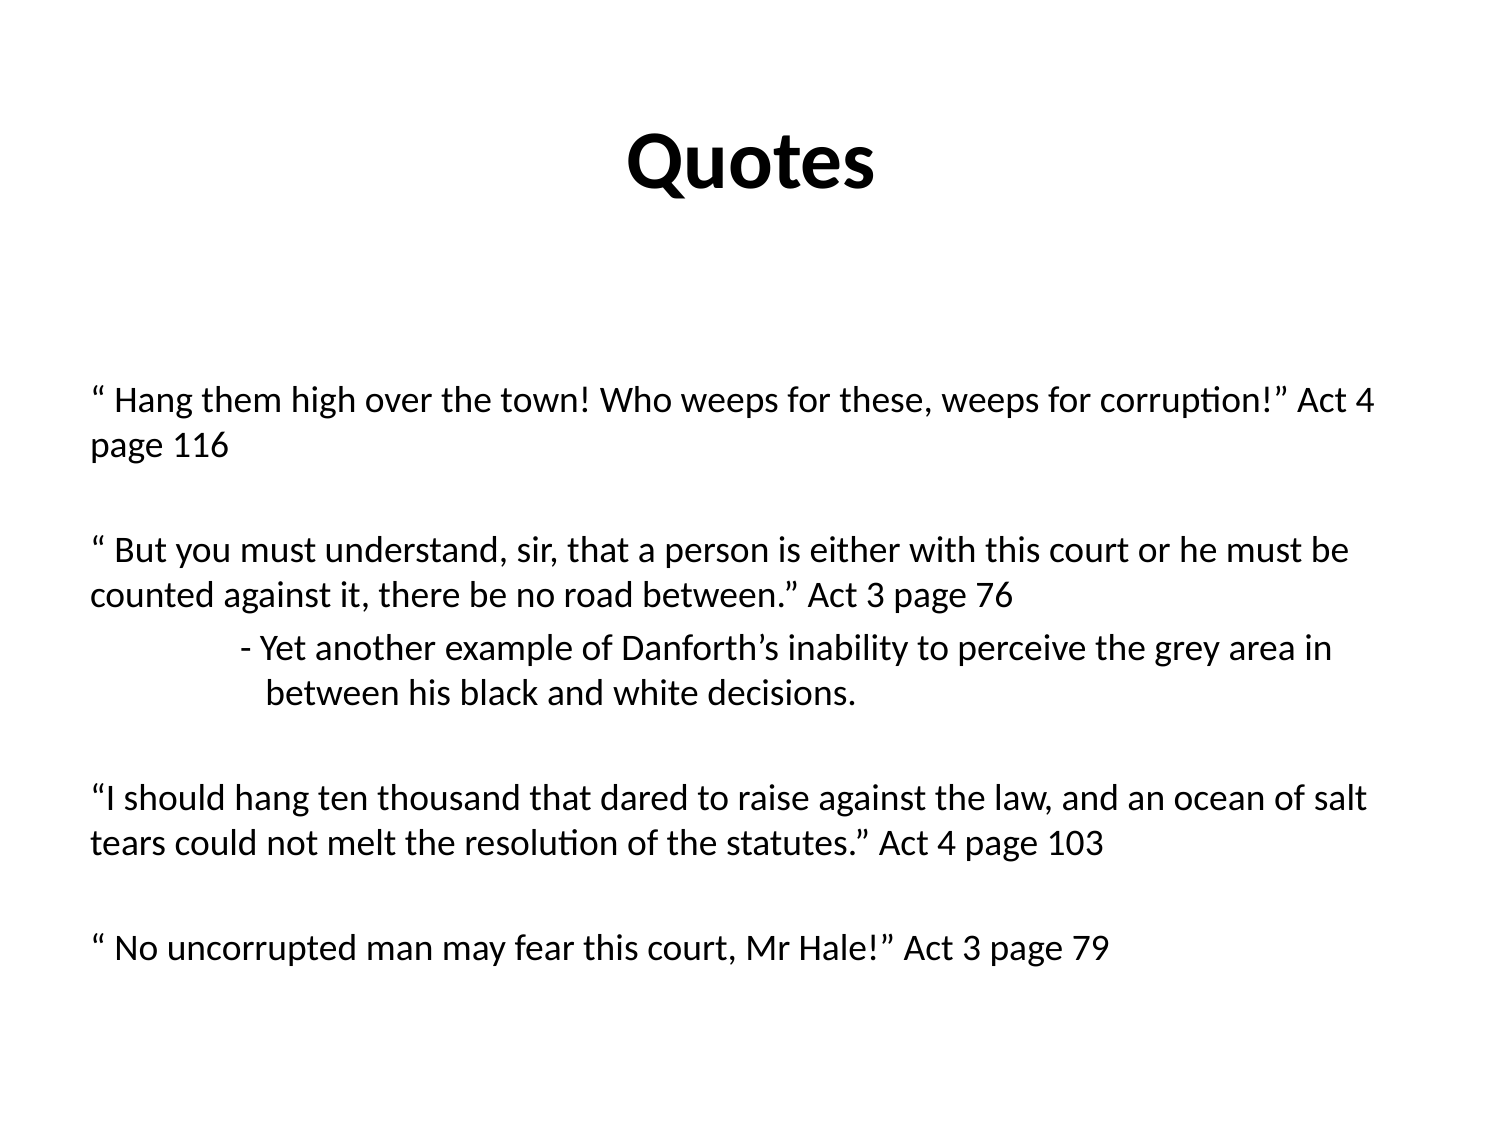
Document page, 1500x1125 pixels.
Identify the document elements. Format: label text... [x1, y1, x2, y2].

title Quotes [76, 42, 1427, 268]
list “ Hang them high over the town! Who weeps for these, weeps for corruption!” Act 4 page 116 “ But you must understand, sir, that a person is either with this court or he must be counted against it, there be no road between.” Act 3 page 76 - Yet another example of Danforth’s inability to perceive the grey area in between his black and white decisions. “I should hang ten thousand that dared to raise against the law, and an ocean of salt tears could not melt the resolution of the statutes.” Act 4 page 103 “ No uncorrupted man may fear this court, Mr Hale!” Act 3 page 79 [75, 262, 1425, 1005]
